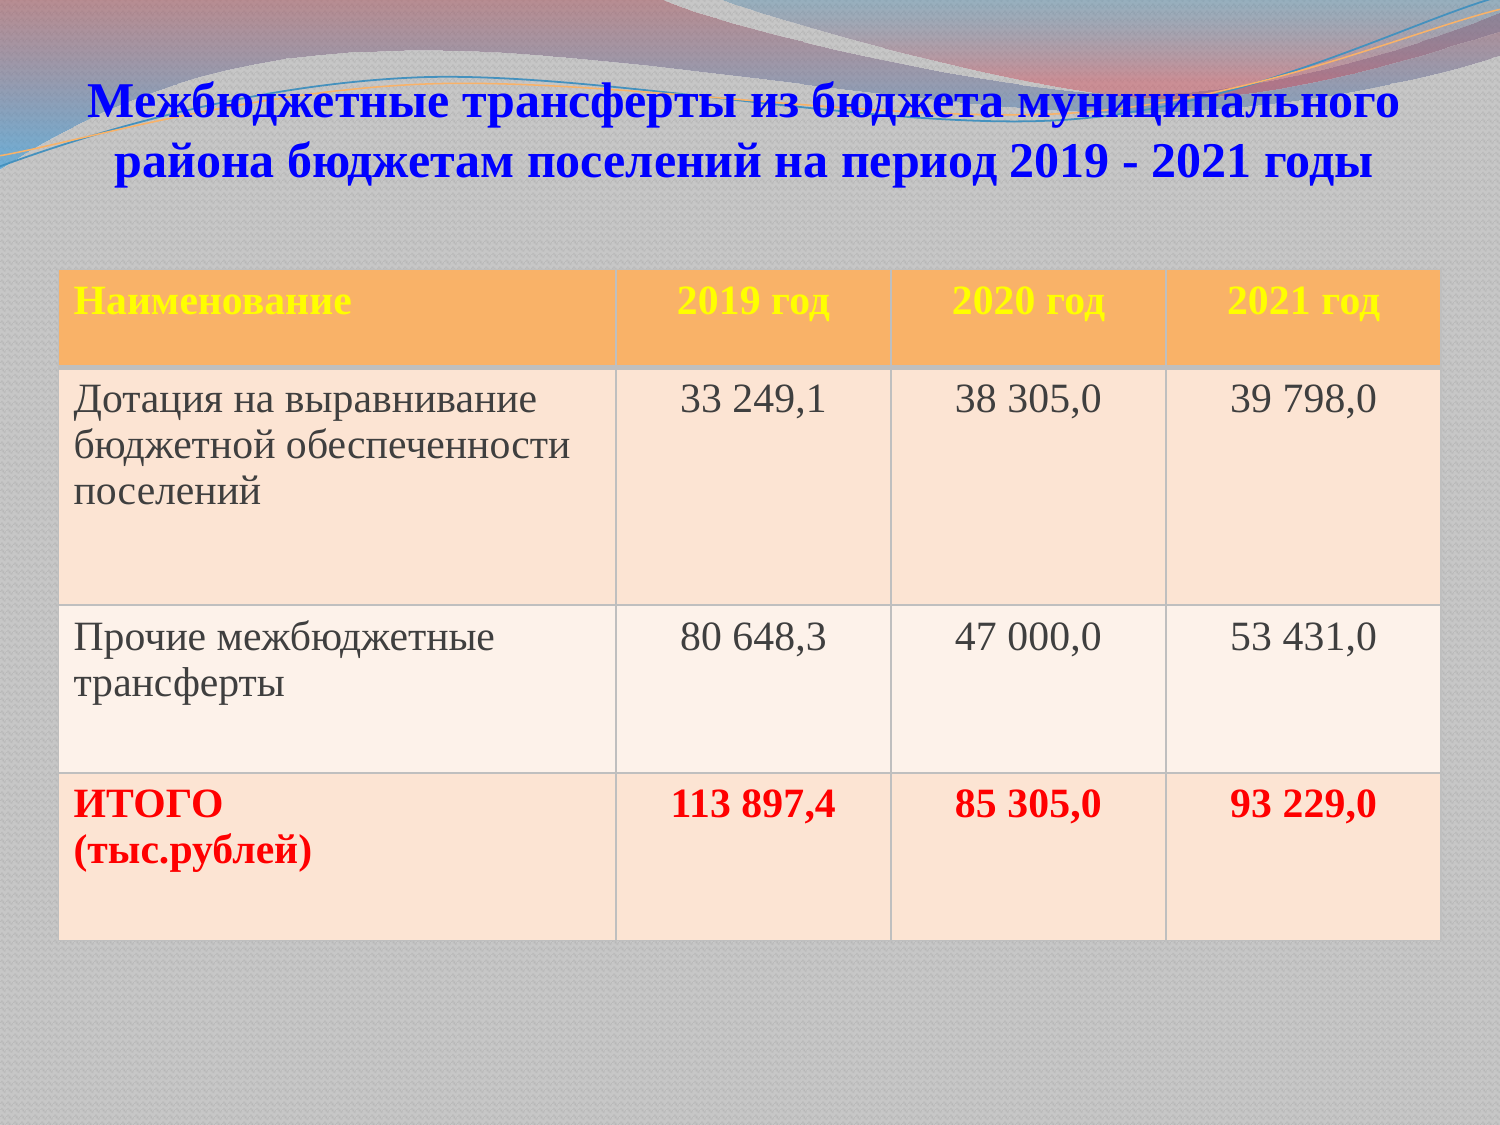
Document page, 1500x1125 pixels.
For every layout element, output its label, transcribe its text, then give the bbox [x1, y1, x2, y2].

table_header Наименование [59, 270, 615, 365]
table_cell 93 229,0 [1167, 774, 1440, 940]
table_cell Дотация на выравнивание бюджетной обеспеченности поселений [59, 370, 615, 604]
table_header 2020 год [892, 270, 1165, 365]
table_cell 33 249,1 [617, 370, 890, 604]
table_cell 47 000,0 [892, 606, 1165, 772]
table_cell 38 305,0 [892, 370, 1165, 604]
table_cell 53 431,0 [1167, 606, 1440, 772]
table_cell 113 897,4 [617, 774, 890, 940]
table_header 2019 год [617, 270, 890, 365]
table_cell 85 305,0 [892, 774, 1165, 940]
table_cell ИТОГО (тыс.рублей) [59, 774, 615, 940]
title Межбюджетные трансферты из бюджета муниципального района бюджетам поселений на период 2019 - 2021 годы [35, 35, 1454, 188]
table_cell 80 648,3 [617, 606, 890, 772]
table_cell Прочие межбюджетные трансферты [59, 606, 615, 772]
table_cell 39 798,0 [1167, 370, 1440, 604]
table_header 2021 год [1167, 270, 1440, 365]
